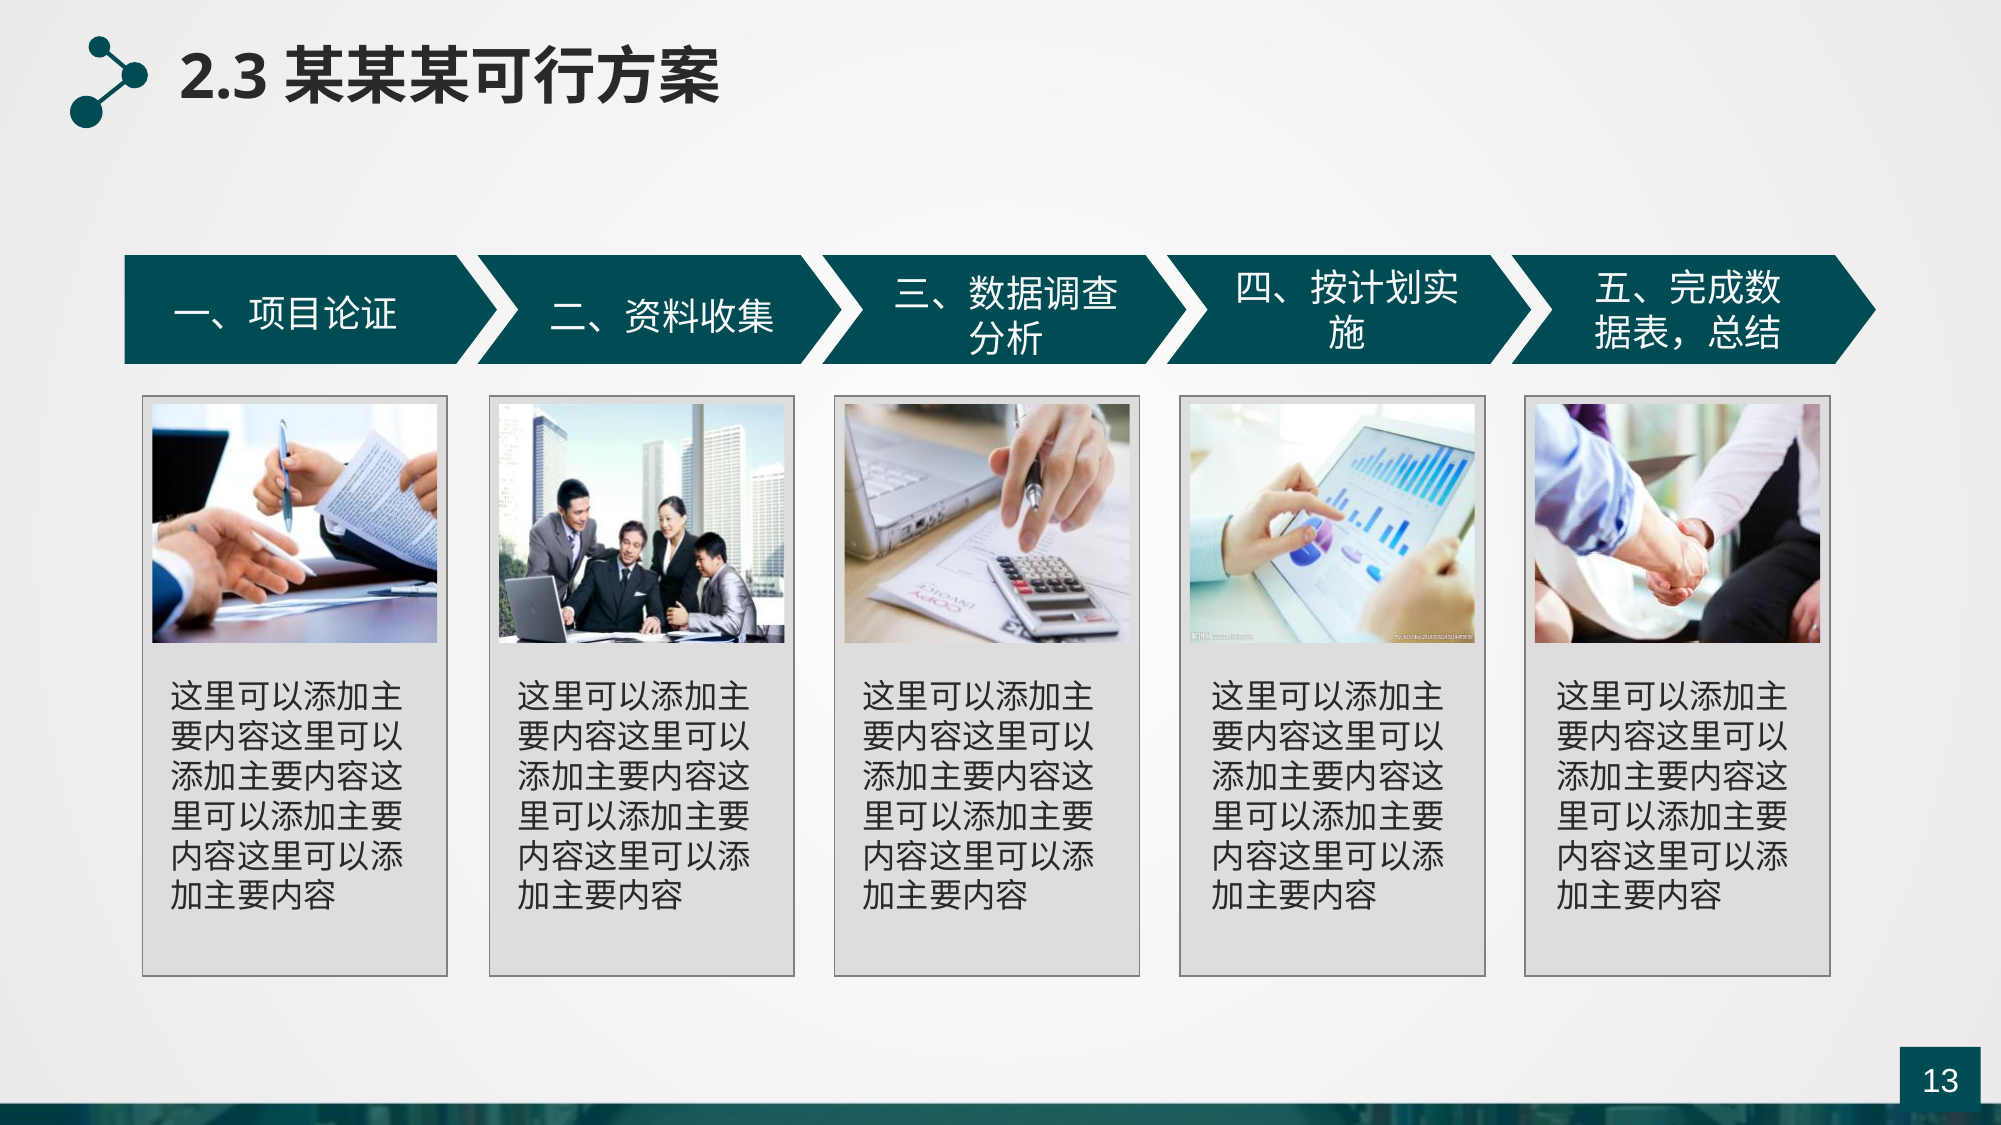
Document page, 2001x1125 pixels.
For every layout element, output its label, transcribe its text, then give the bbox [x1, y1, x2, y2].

text_box 这里可以添加主要内容这里可以添加主要内容这里可以添加主要内容这里可以添加主要内容 [155, 667, 427, 922]
text_box [1524, 395, 1830, 977]
text_box [142, 395, 448, 977]
text_box [1179, 395, 1485, 977]
text_box [489, 395, 795, 977]
text_box [124, 290, 1855, 894]
text_box 2.3某某某可行方案 [164, 28, 736, 119]
text_box 这里可以添加主要内容这里可以添加主要内容这里可以添加主要内容这里可以添加主要内容 [1541, 667, 1813, 922]
text_box 这里可以添加主要内容这里可以添加主要内容这里可以添加主要内容这里可以添加主要内容 [1197, 667, 1468, 922]
text_box [124, 255, 498, 364]
text_box [1166, 255, 1532, 364]
text_box [1511, 255, 1876, 364]
text_box [834, 395, 1140, 977]
text_box 一、项目论证 [158, 282, 414, 342]
text_box [1189, 404, 1475, 643]
text_box [152, 404, 438, 643]
text_box 五、完成数据表，总结 [1563, 256, 1814, 361]
picture [0, 0, 2001, 1125]
text_box 这里可以添加主要内容这里可以添加主要内容这里可以添加主要内容这里可以添加主要内容 [847, 667, 1119, 922]
text_box 四、按计划实施 [1210, 256, 1485, 361]
text_box [822, 255, 1187, 364]
text_box 这里可以添加主要内容这里可以添加主要内容这里可以添加主要内容这里可以添加主要内容 [503, 667, 774, 922]
text_box [70, 36, 148, 129]
text_box [499, 404, 785, 643]
text_box [844, 404, 1130, 643]
text_box 二、资料收集 [530, 285, 795, 346]
text_box [1534, 404, 1821, 643]
text_box 三、数据调查分析 [872, 262, 1140, 368]
text_box [477, 255, 842, 364]
